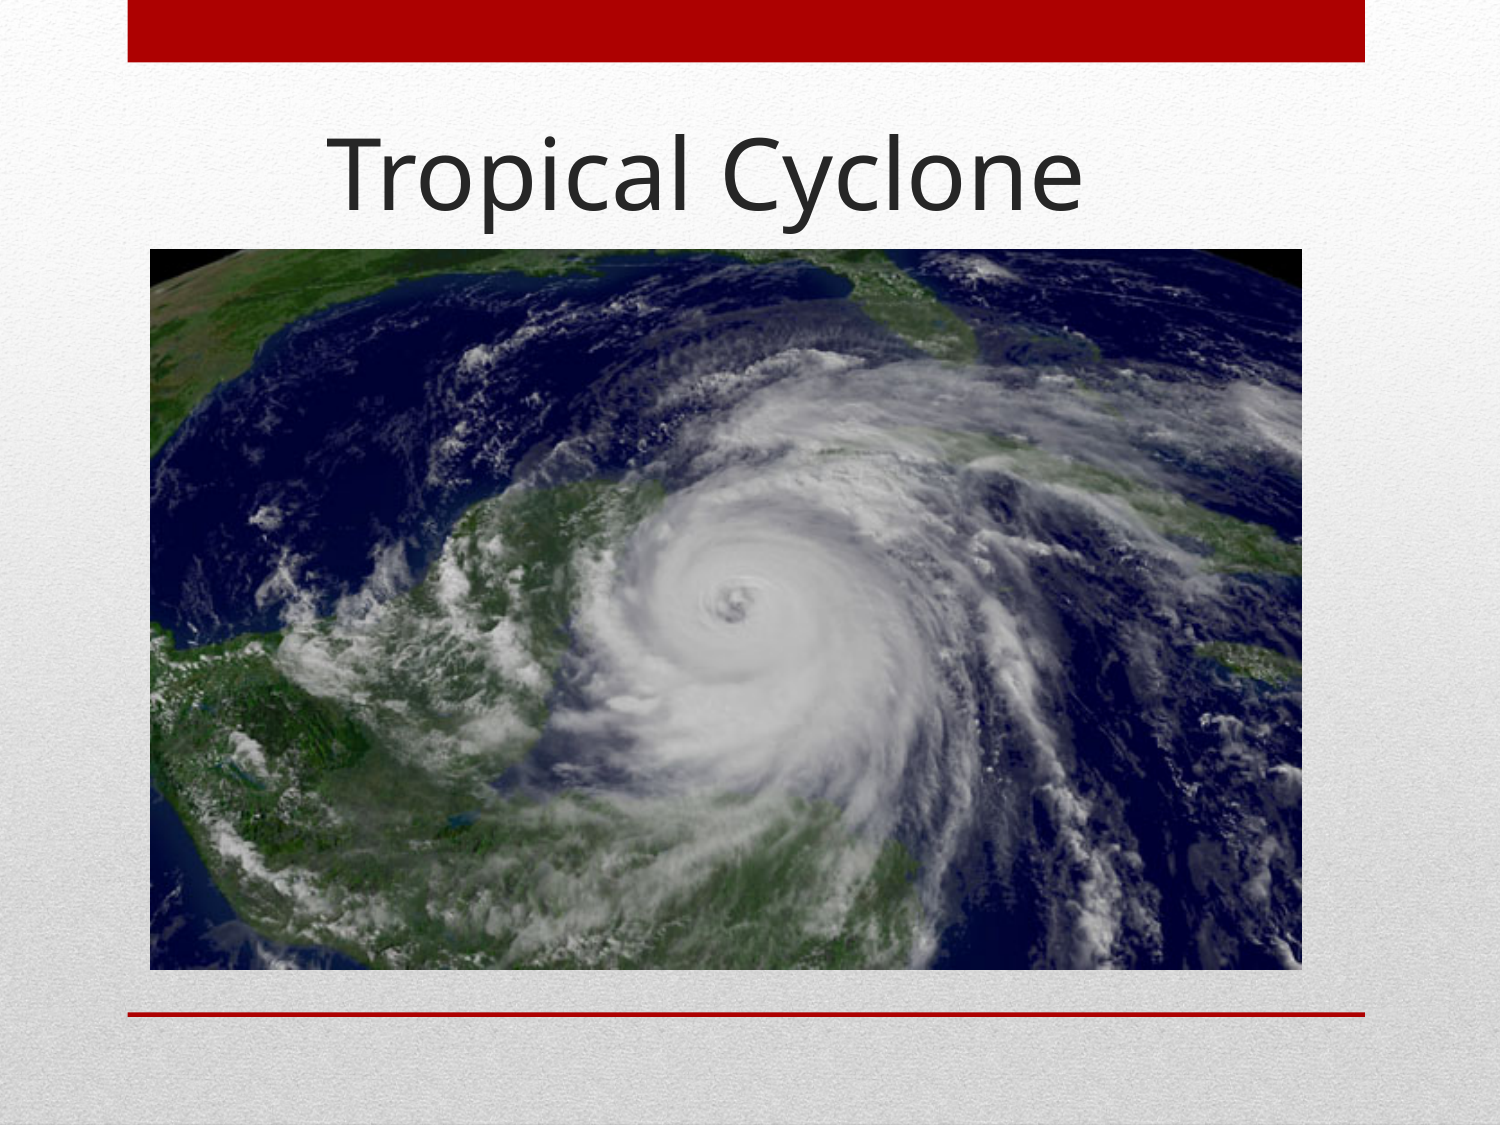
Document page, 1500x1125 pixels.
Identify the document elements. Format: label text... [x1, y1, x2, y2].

title Tropical Cyclone [137, 50, 1275, 238]
picture [149, 249, 1303, 971]
